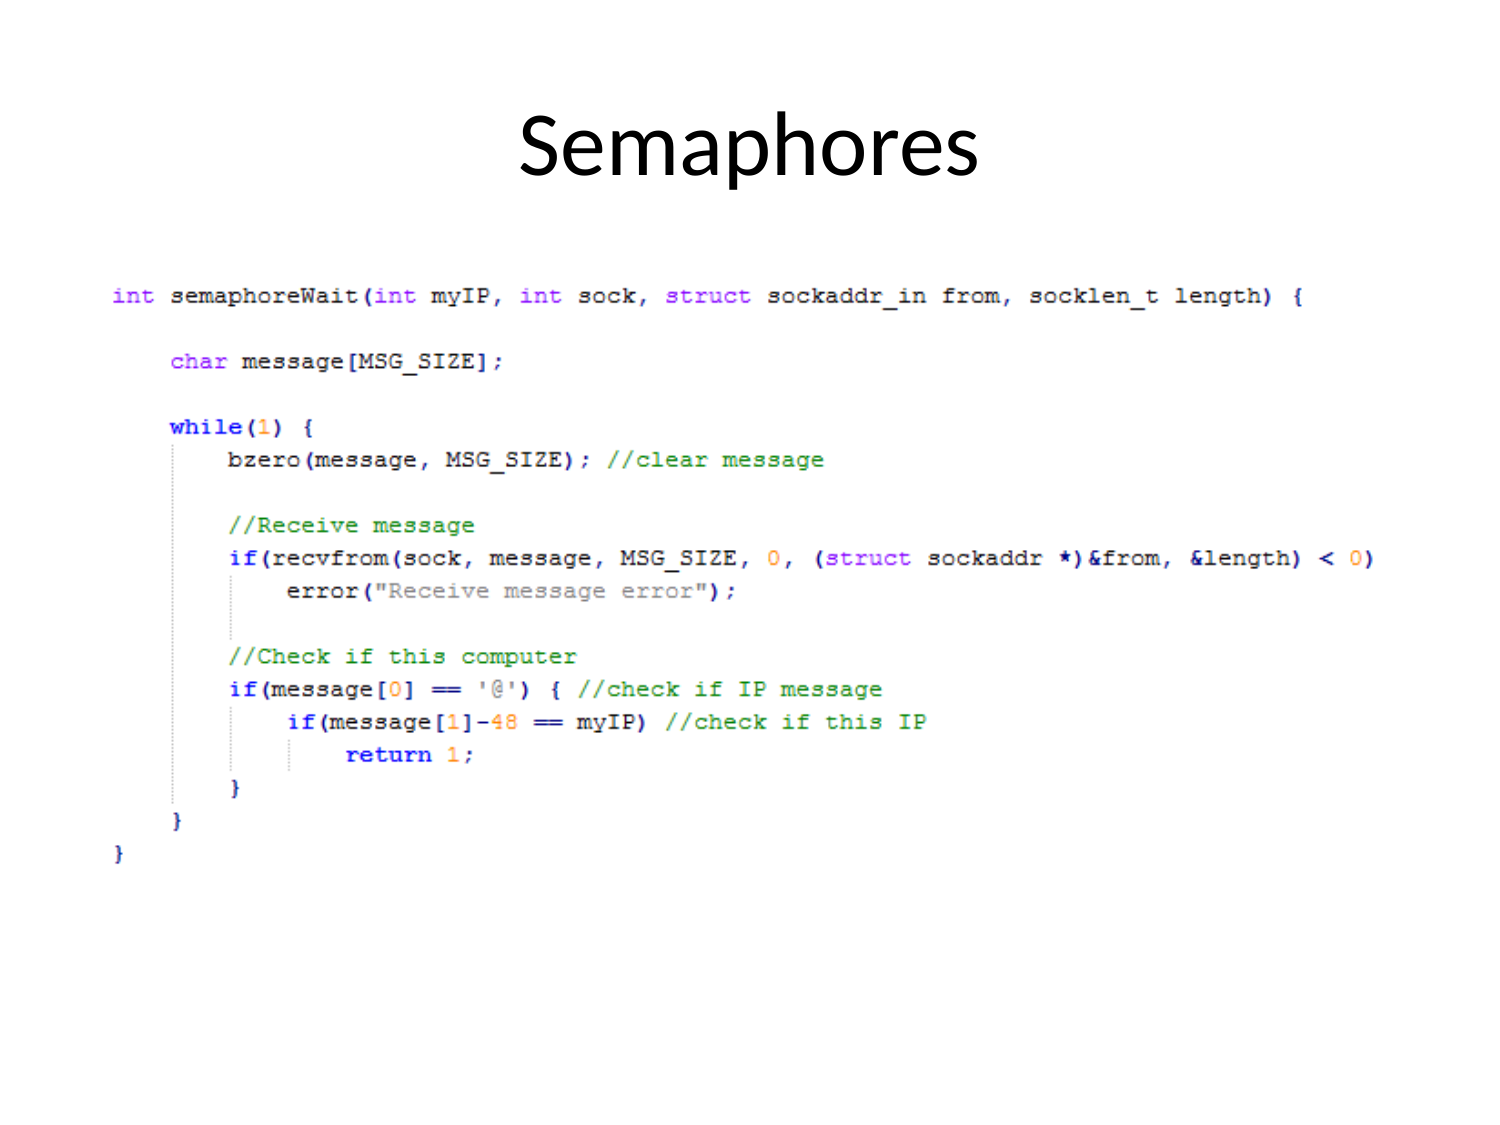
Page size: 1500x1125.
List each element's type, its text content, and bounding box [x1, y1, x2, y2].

title Semaphores [75, 45, 1425, 233]
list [112, 274, 1391, 876]
